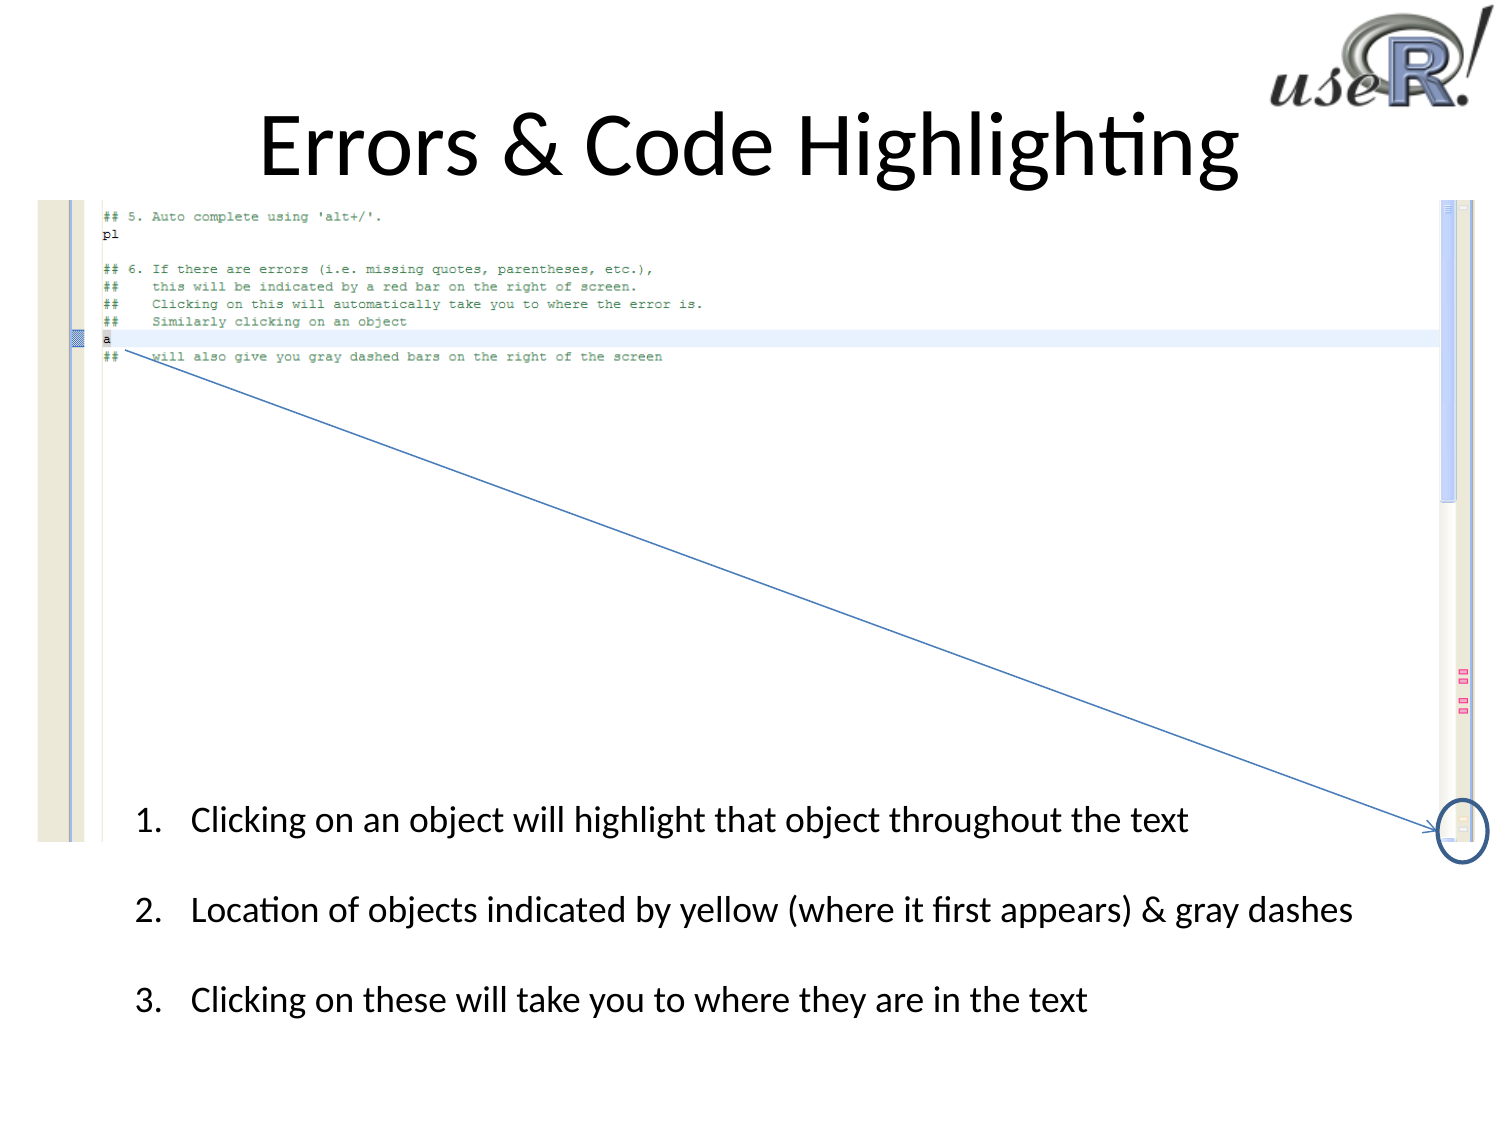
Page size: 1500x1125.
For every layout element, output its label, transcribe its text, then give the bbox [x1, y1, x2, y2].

text_box [1440, 804, 1490, 865]
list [37, 199, 1476, 842]
picture [1265, 0, 1500, 113]
text_box Clicking on an object will highlight that object throughout the text Location of objects indicated by yellow (where it first appears) & gray dashes Clicking on these will take you to where they are in the text [119, 850, 1370, 1028]
title Errors & Code Highlighting [75, 45, 1425, 198]
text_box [124, 349, 1438, 832]
